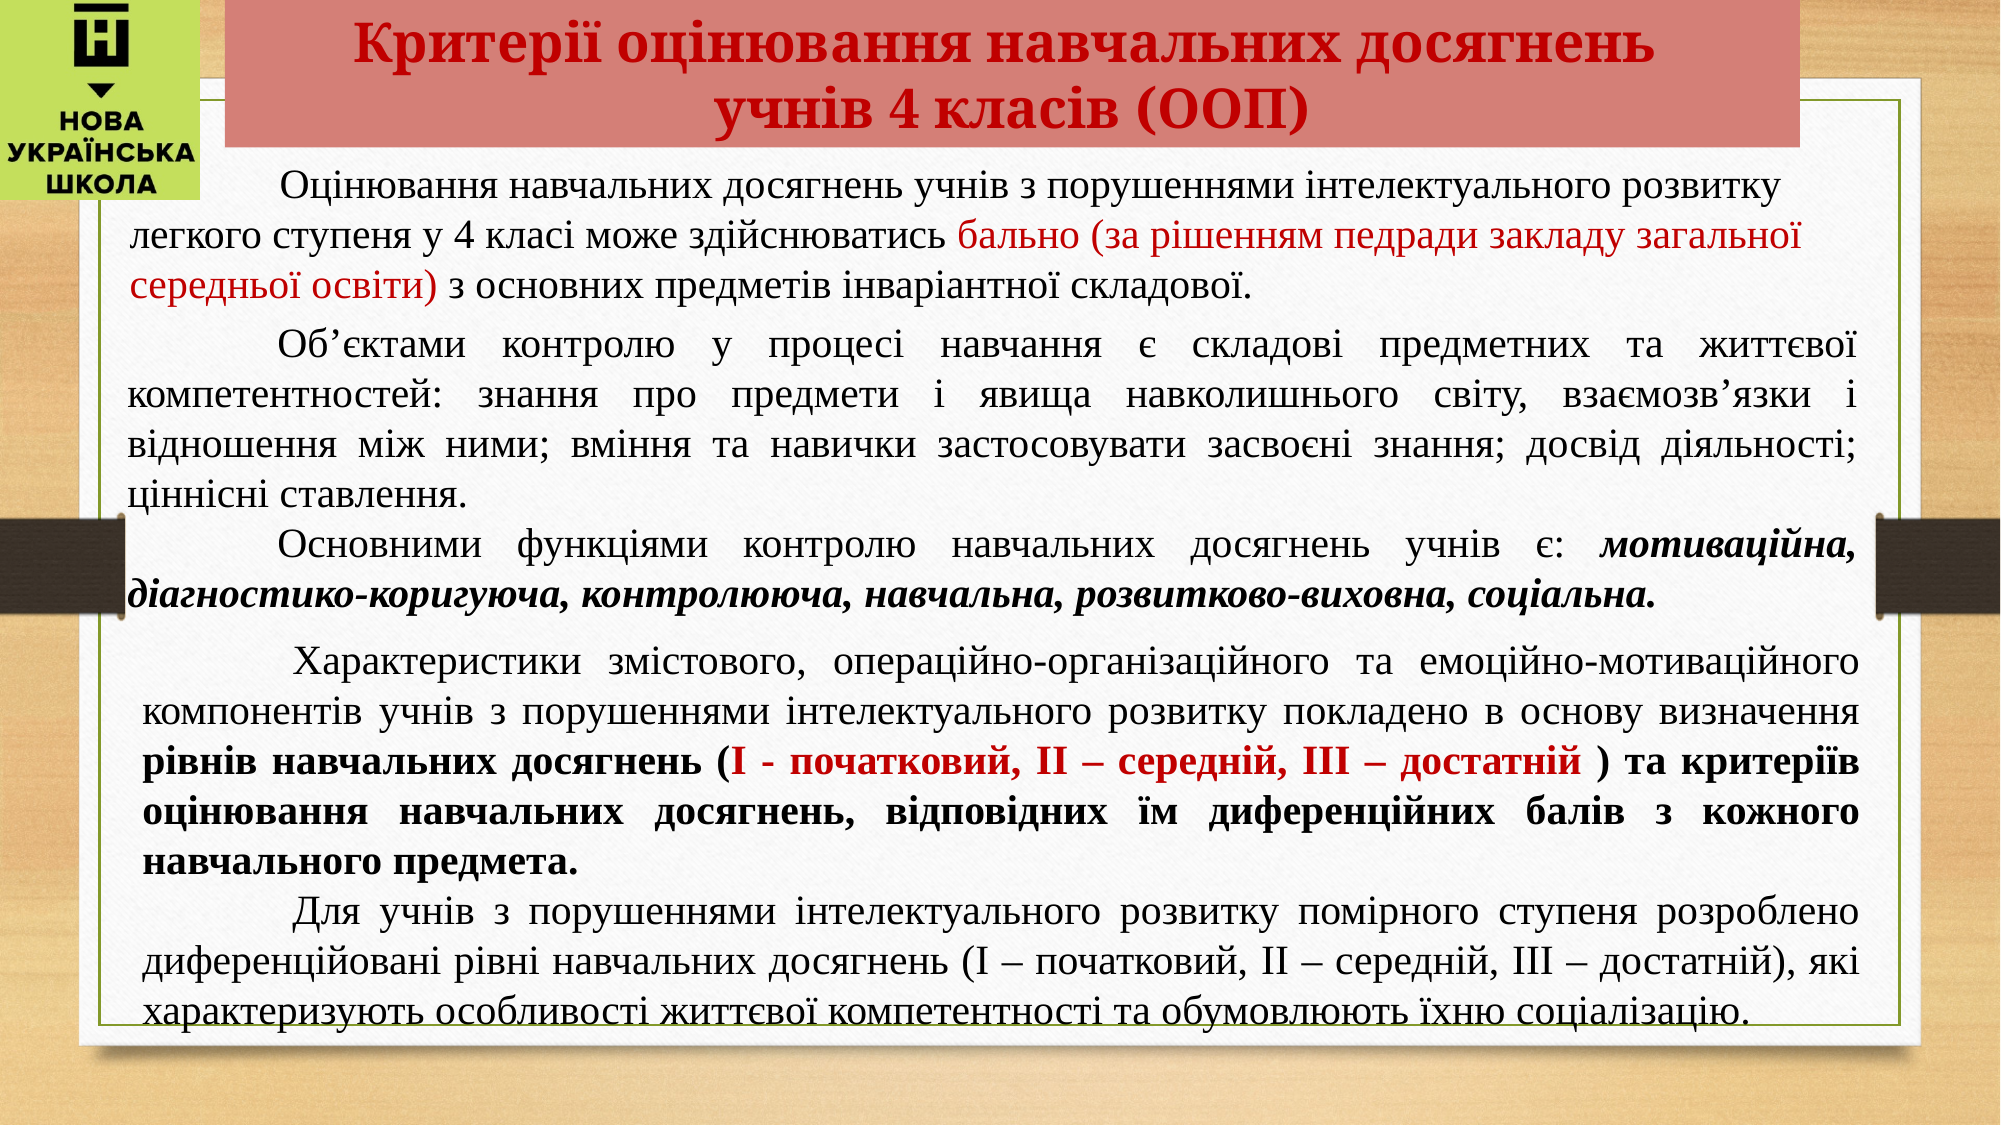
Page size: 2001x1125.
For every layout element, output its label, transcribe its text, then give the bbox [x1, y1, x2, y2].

text_box Оцінювання навчальних досягнень учнів з порушеннями інтелектуального розвитку легкого ступеня у 4 класі може здійснюватись бально (за рішенням педради закладу загальної середньої освіти) з основних предметів інваріантної складової. [114, 149, 1885, 314]
text_box Об’єктами контролю у процесі навчання є складові предметних та життєвої компетентностей: знання про предмети і явища навколишнього світу, взаємозв’язки і відношення між ними; вміння та навички застосовувати засвоєні знання; досвід діяльності; ціннісні ставлення. Основними функціями контролю навчальних досягнень учнів є: мотиваційна, діагностико-коригуюча, контролююча, навчальна, розвитково-виховна, соціальна. [112, 307, 1873, 623]
text_box Критерії оцінювання навчальних досягнень учнів 4 класів (ООП) [224, 0, 1800, 148]
text_box Характеристики змістового, операційно-організаційного та емоційно-мотиваційного компонентів учнів з порушеннями інтелектуального розвитку покладено в основу визначення рівнів навчальних досягнень (І - початковий, ІІ – середній, ІІІ – достатній ) та критеріїв оцінювання навчальних досягнень, відповідних їм диференційних балів з кожного навчального предмета. Для учнів з порушеннями інтелектуального розвитку помірного ступеня розроблено диференційовані рівні навчальних досягнень (І – початковий, II – середній, III – достатній), які характеризують особливості життєвої компетентності та обумовлюють їхню соціалізацію. [127, 625, 1875, 1041]
picture [0, 0, 2001, 1125]
